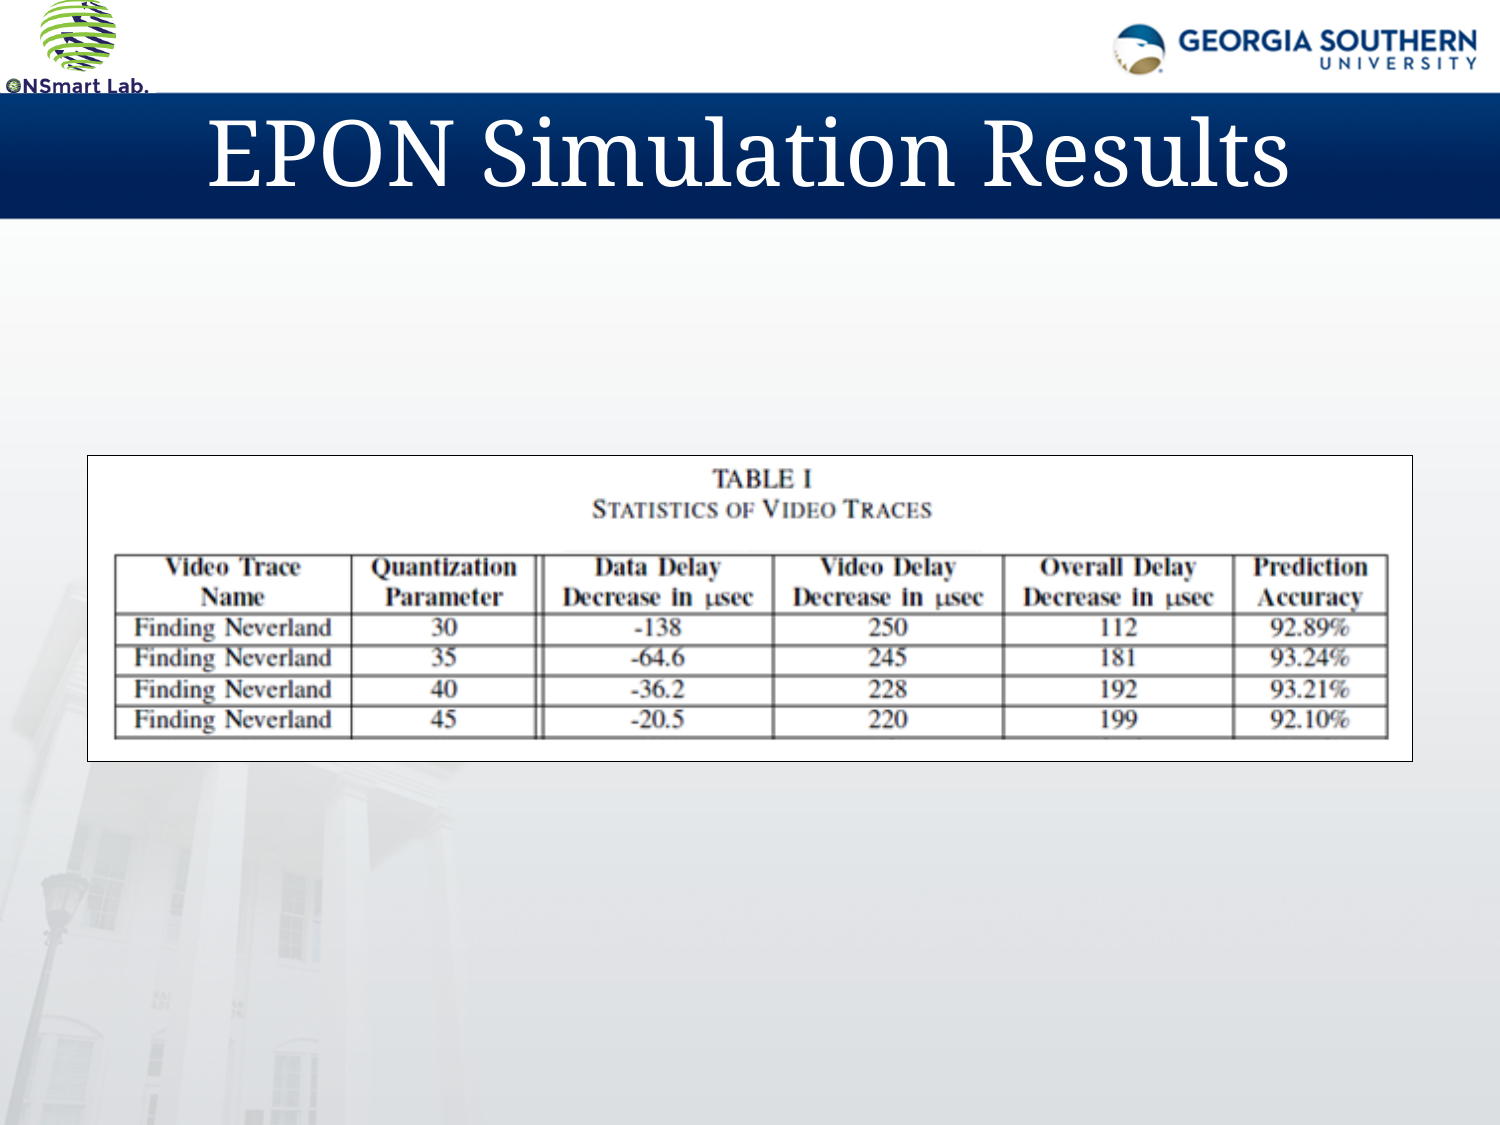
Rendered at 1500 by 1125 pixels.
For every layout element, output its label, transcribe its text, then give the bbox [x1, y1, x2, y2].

picture [0, 0, 1500, 1125]
title EPON Simulation Results [75, 56, 1425, 244]
